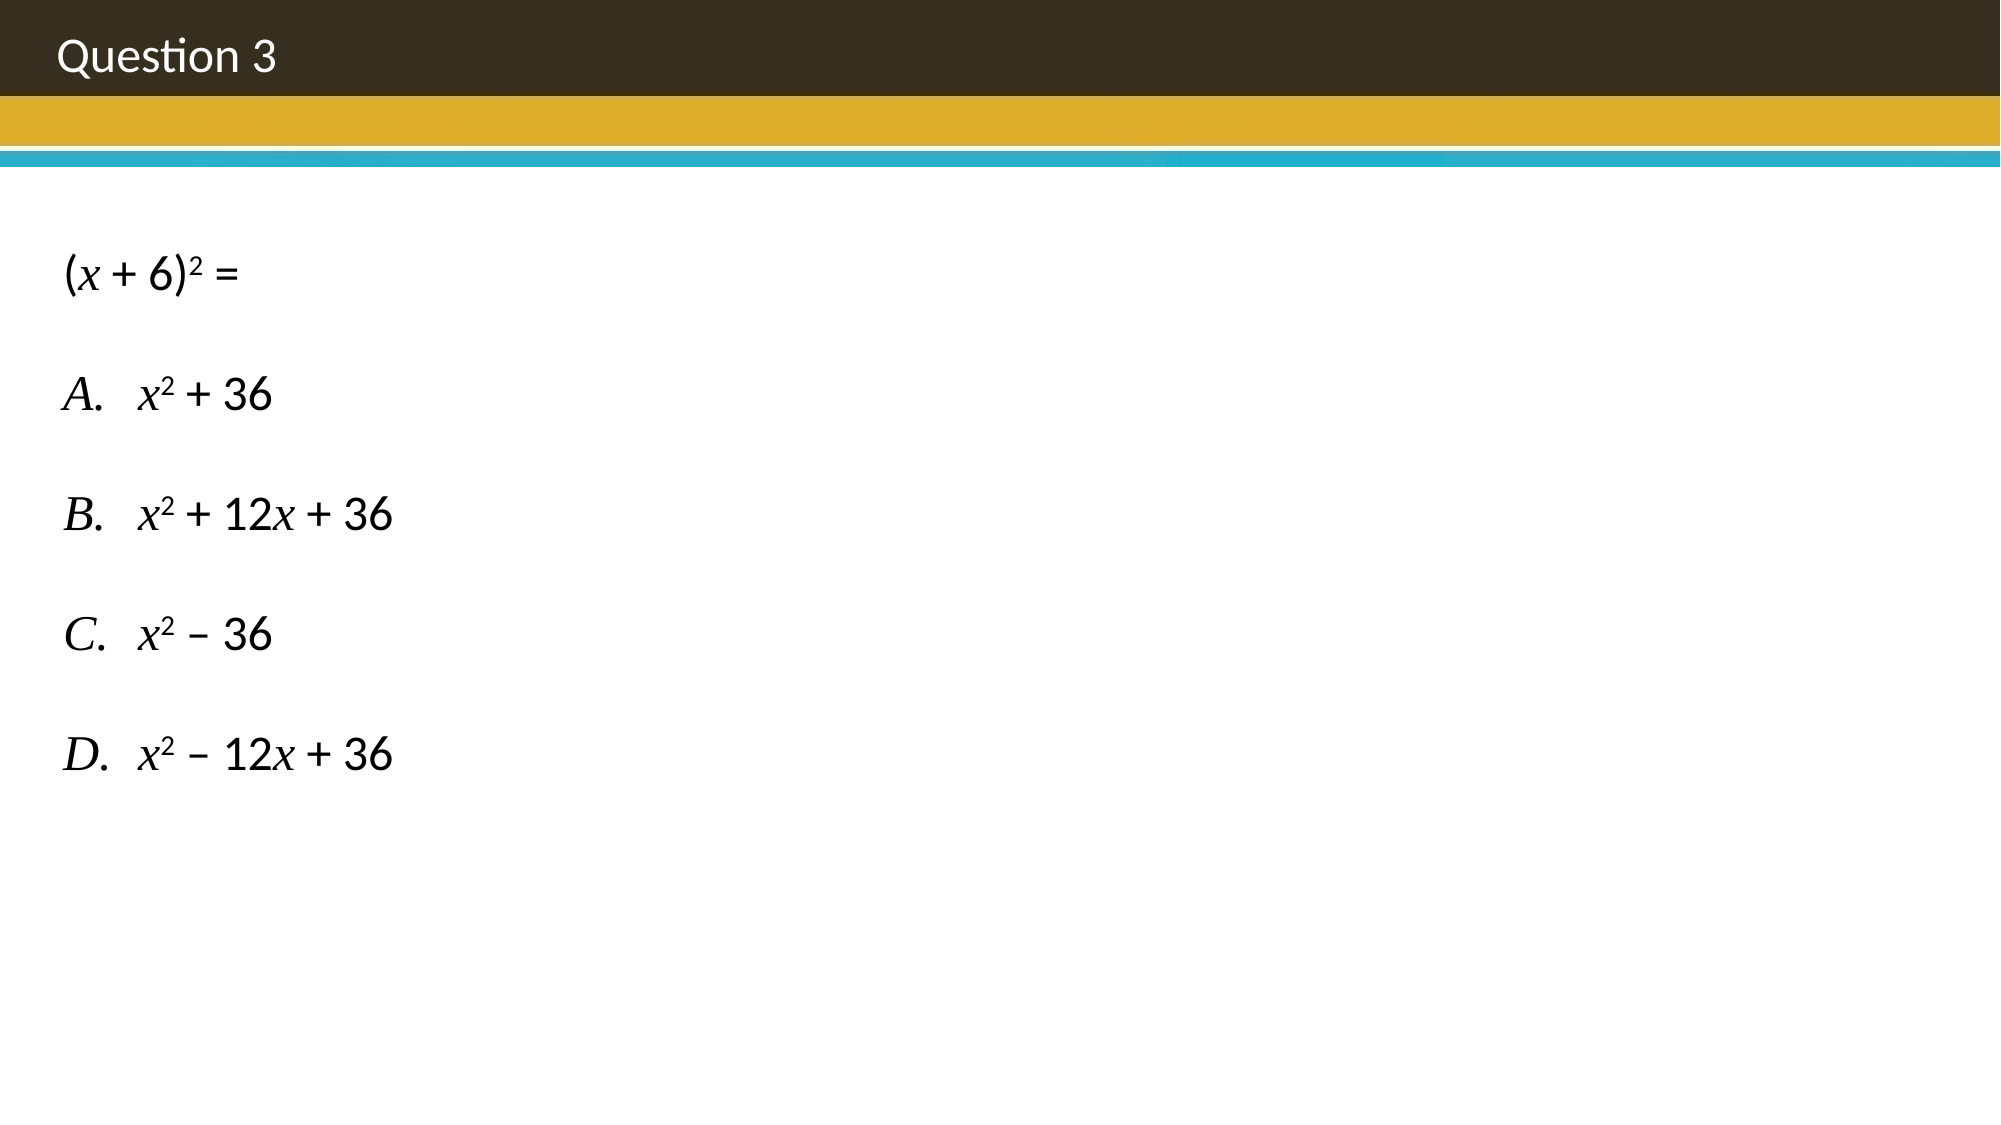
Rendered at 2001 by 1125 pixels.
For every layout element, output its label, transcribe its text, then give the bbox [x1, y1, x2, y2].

text_box (x + 6)2 = x2 + 36 x2 + 12x + 36 x2 – 36 x2 – 12x + 36 [48, 233, 1928, 789]
picture [0, 0, 2000, 167]
text_box Question 3 [41, 14, 293, 90]
